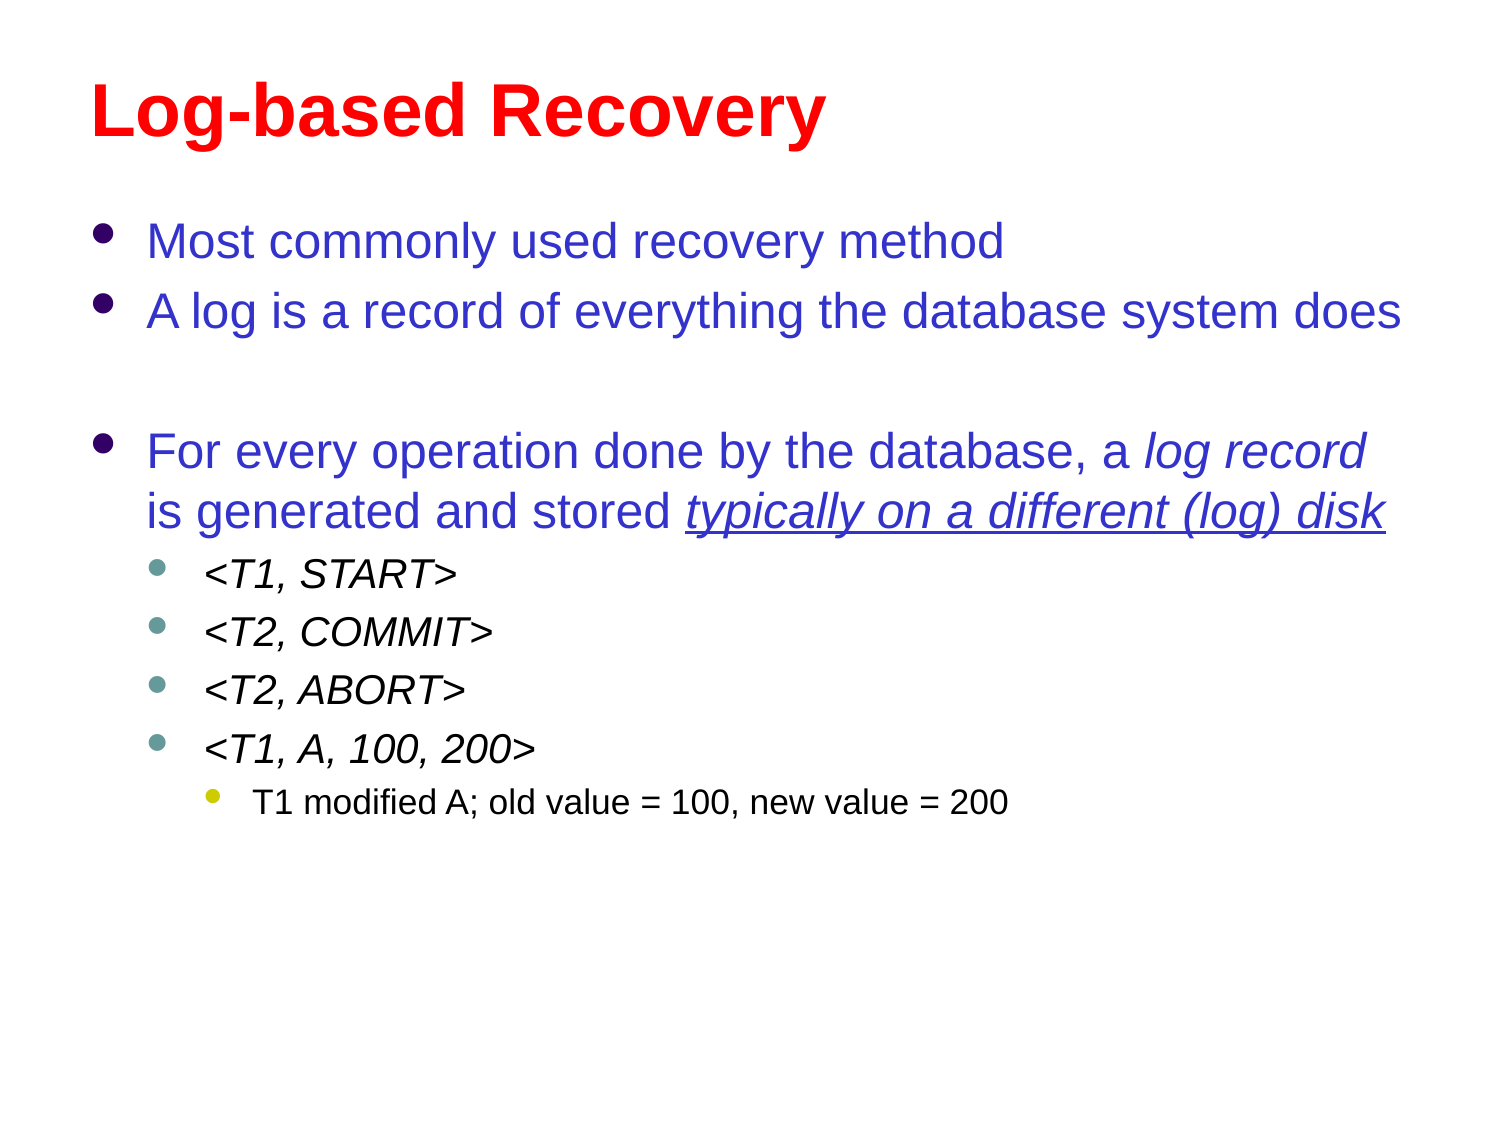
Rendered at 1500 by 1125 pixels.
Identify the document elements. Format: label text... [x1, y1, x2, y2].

list Most commonly used recovery method A log is a record of everything the database system does For every operation done by the database, a log record is generated and stored typically on a different (log) disk <T1, START> <T2, COMMIT> <T2, ABORT> <T1, A, 100, 200> T1 modified A; old value = 100, new value = 200 [74, 200, 1426, 863]
title Log-based Recovery [74, 19, 1313, 160]
